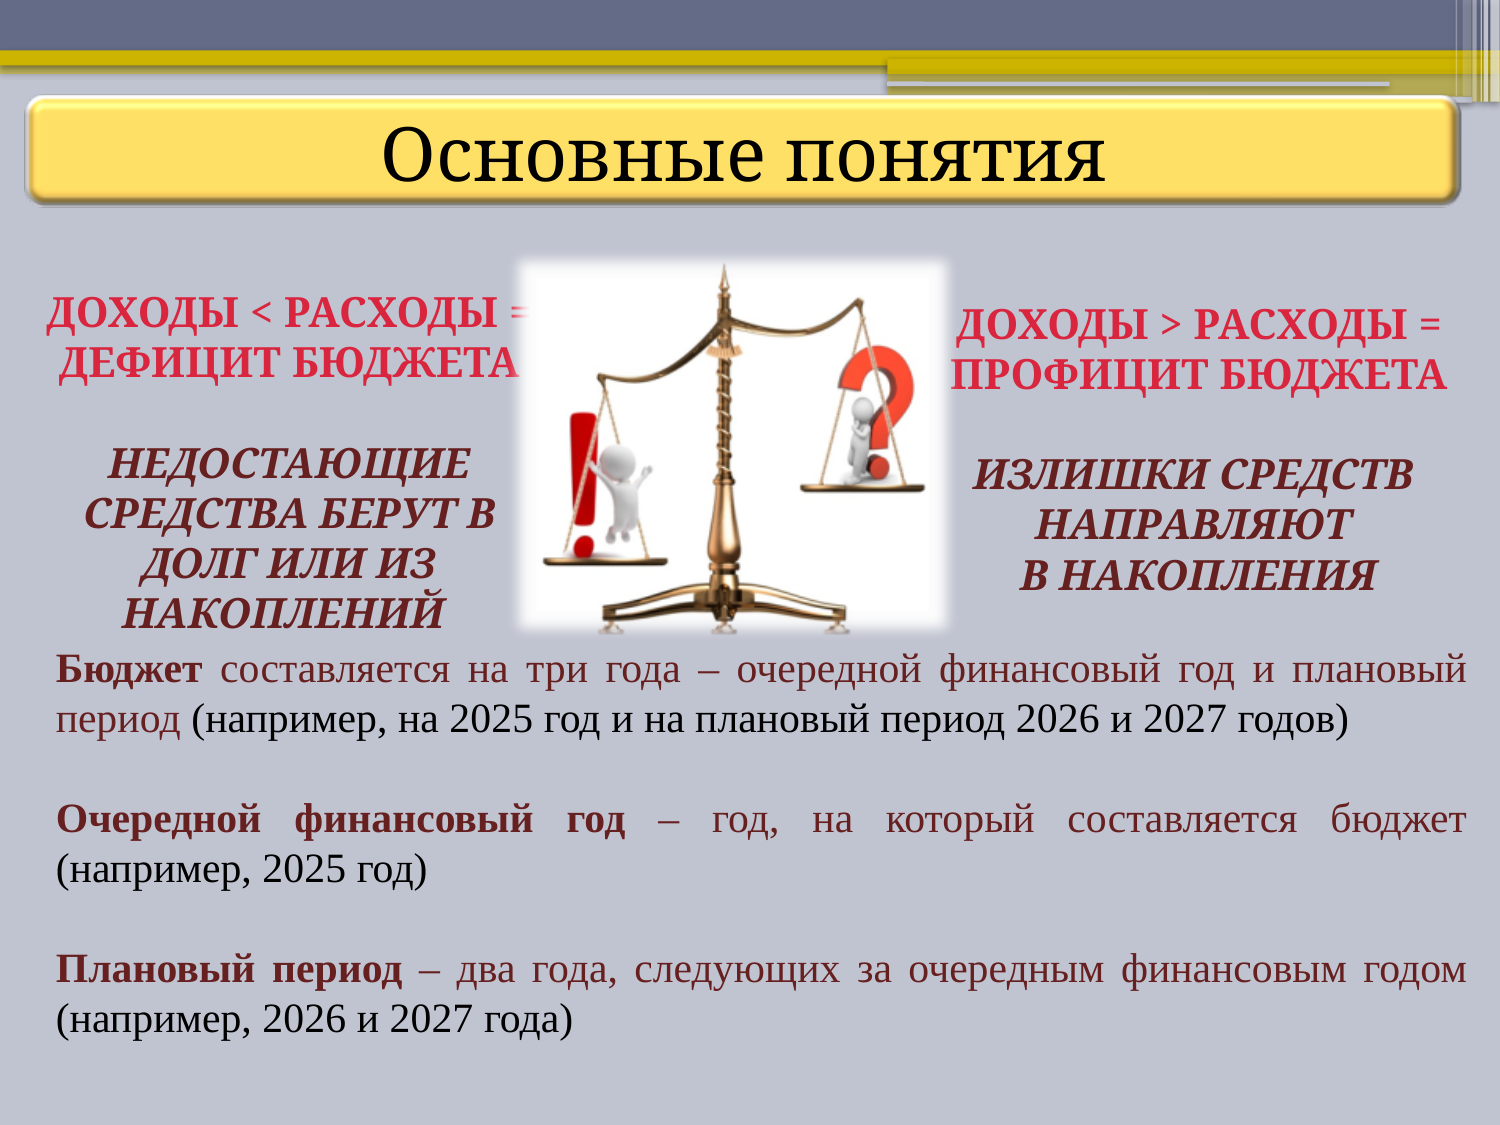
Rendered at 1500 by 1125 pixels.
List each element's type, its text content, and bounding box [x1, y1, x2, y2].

text_box ДОХОДЫ > РАСХОДЫ = ПРОФИЦИТ БЮДЖЕТА ИЗЛИШКИ СРЕДСТВ НАПРАВЛЯЮТ В НАКОПЛЕНИЯ [970, 290, 1471, 606]
text_box Бюджет составляется на три года – очередной финансовый год и плановый период (например, на 2025 год и на плановый период 2026 и 2027 годов) Очередной финансовый год – год, на который составляется бюджет (например, 2025 год) Плановый период – два года, следующих за очередным финансовым годом (например, 2026 и 2027 года) [41, 633, 1483, 1049]
picture [501, 243, 965, 647]
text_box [23, 93, 1463, 209]
text_box ДОХОДЫ < РАСХОДЫ = ДЕФИЦИТ БЮДЖЕТА НЕДОСТАЮЩИЕ СРЕДСТВА БЕРУТ В ДОЛГ ИЛИ ИЗ НАКОПЛЕНИЙ [29, 278, 496, 644]
